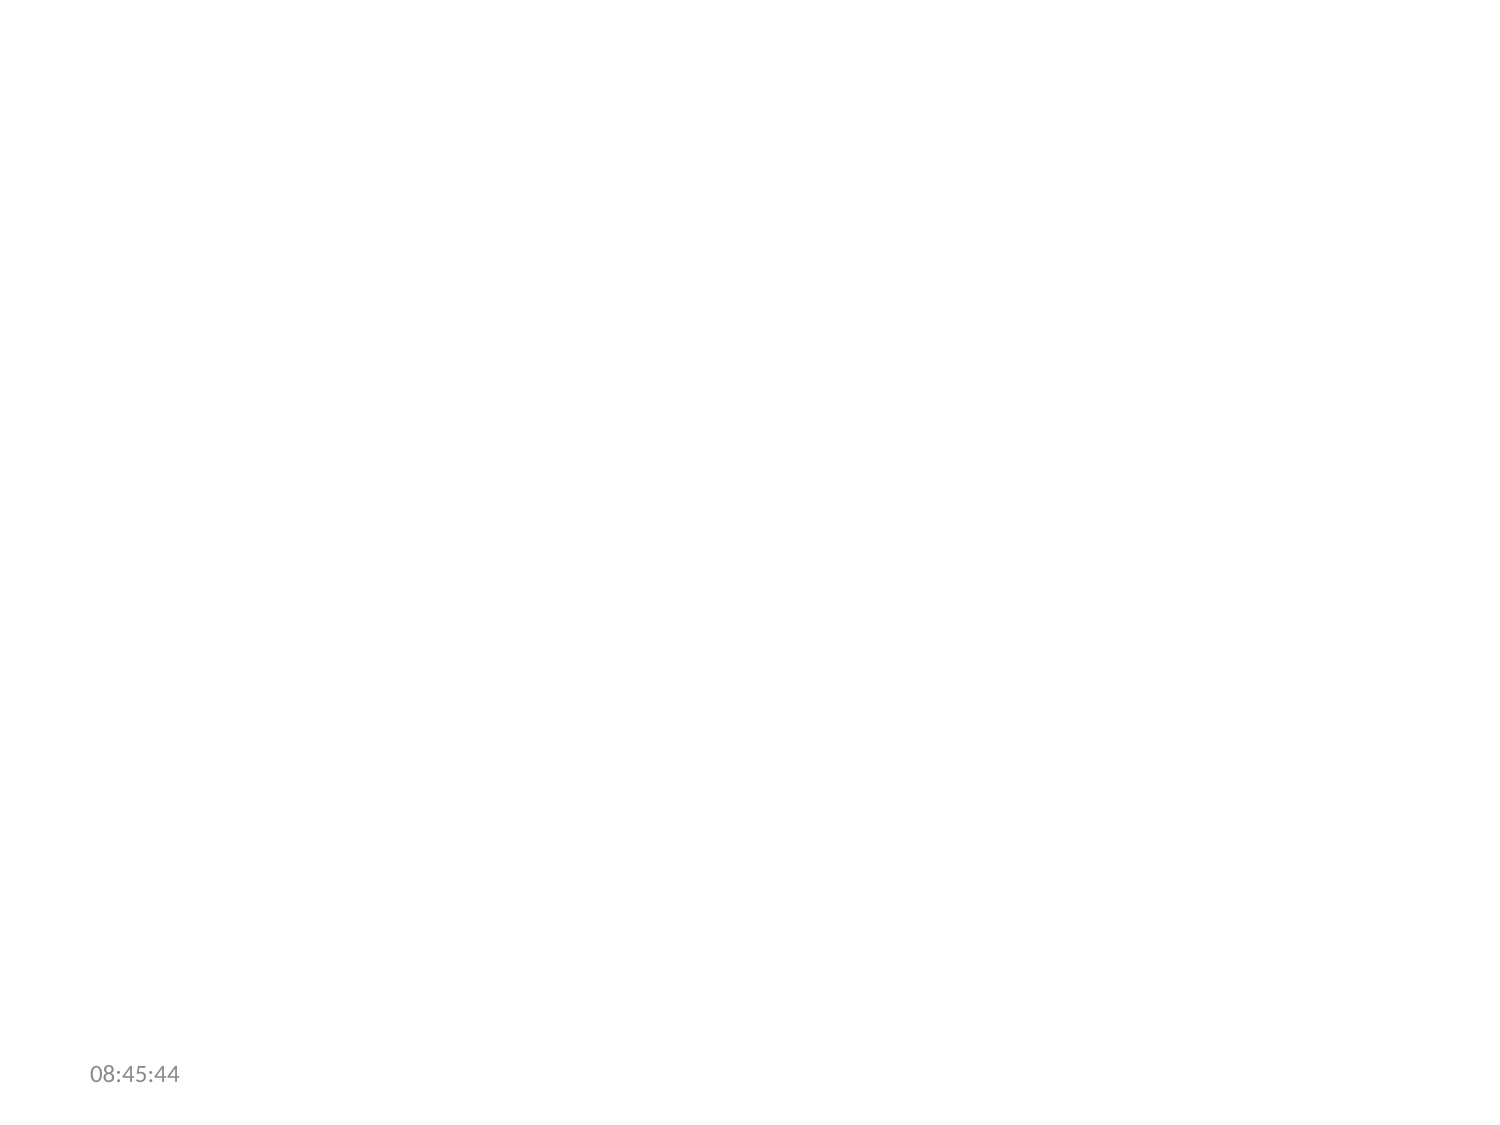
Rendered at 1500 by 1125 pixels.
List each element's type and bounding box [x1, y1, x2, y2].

slide_number [75, 1042, 425, 1103]
